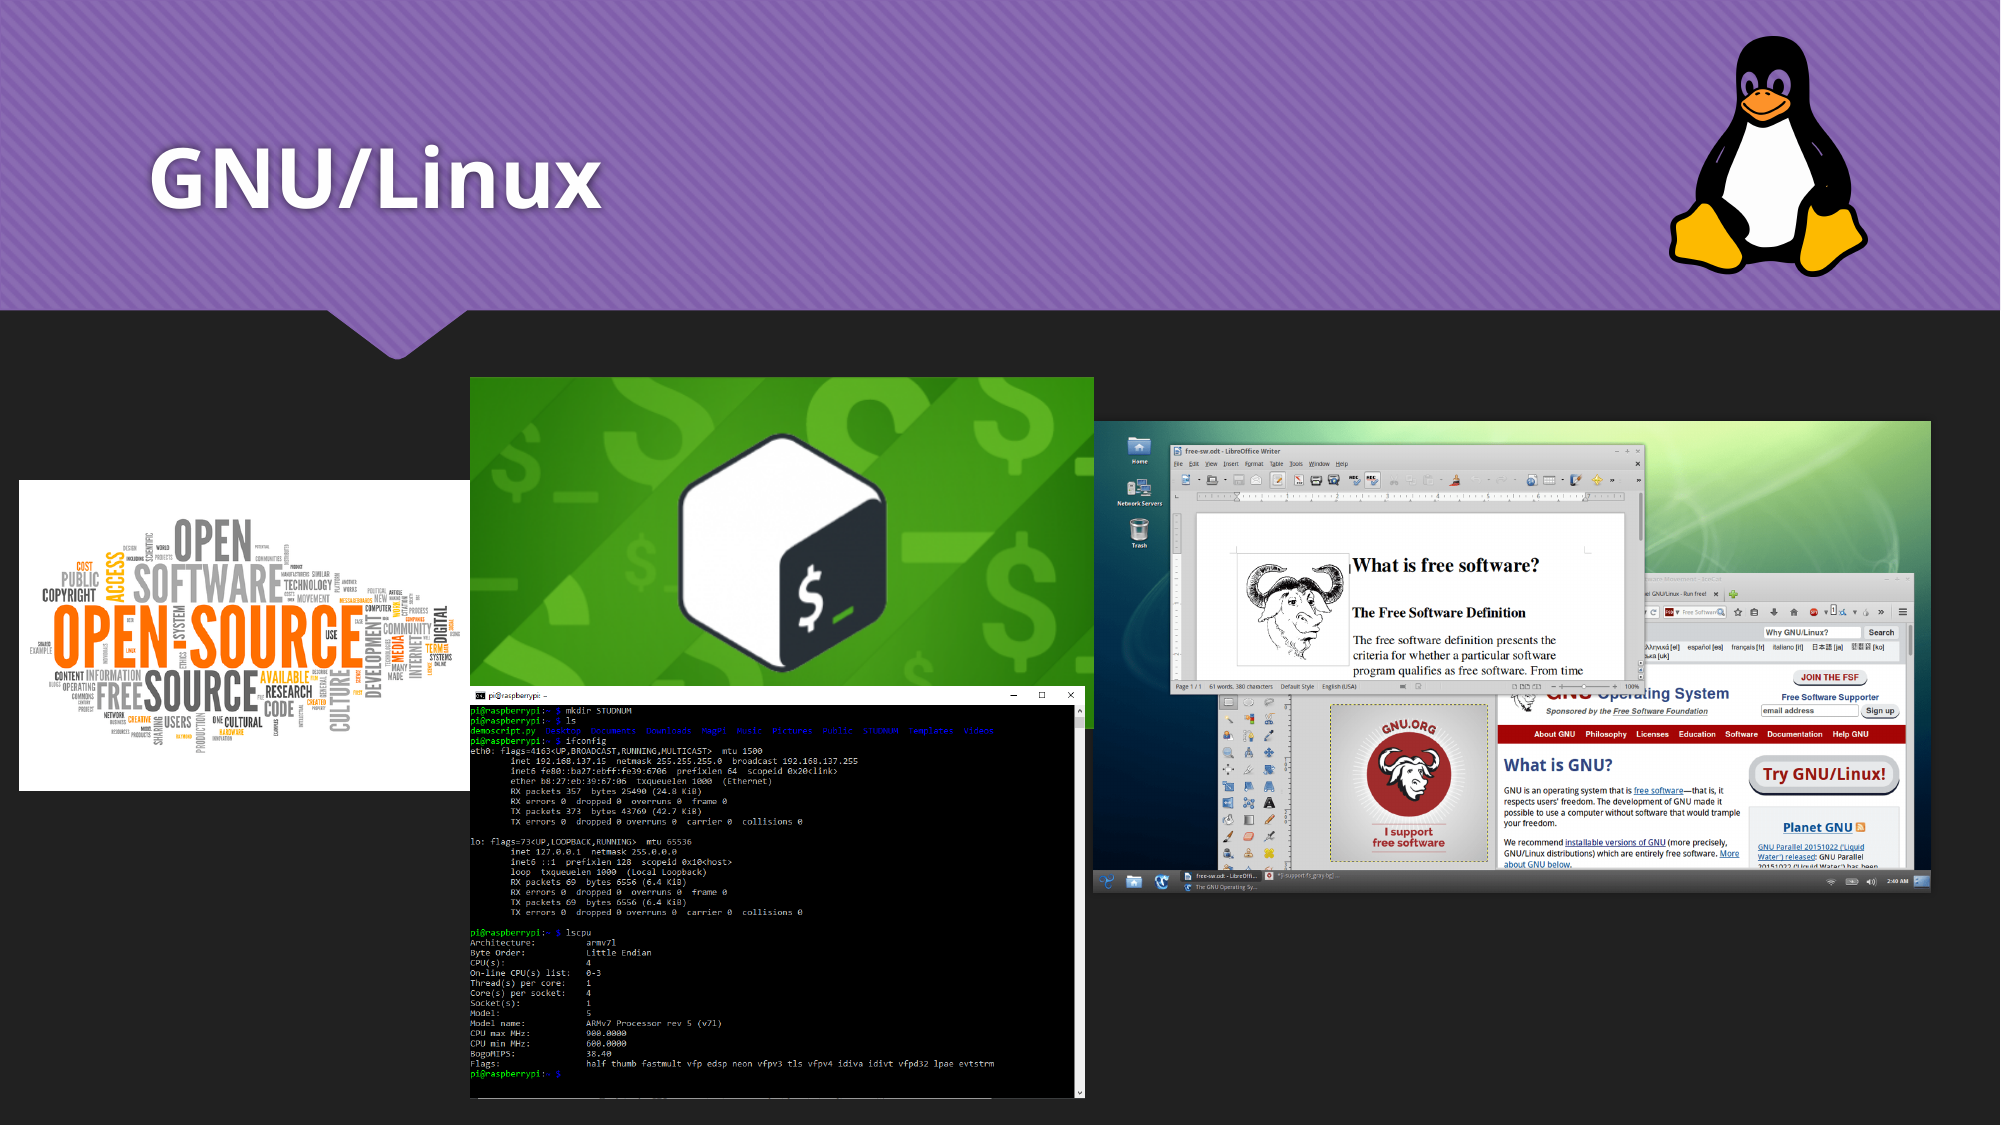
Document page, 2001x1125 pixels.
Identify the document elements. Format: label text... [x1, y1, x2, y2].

picture [1668, 36, 1868, 277]
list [1093, 421, 1932, 893]
picture [18, 377, 1094, 1099]
title GNU/Linux [132, 73, 1668, 233]
